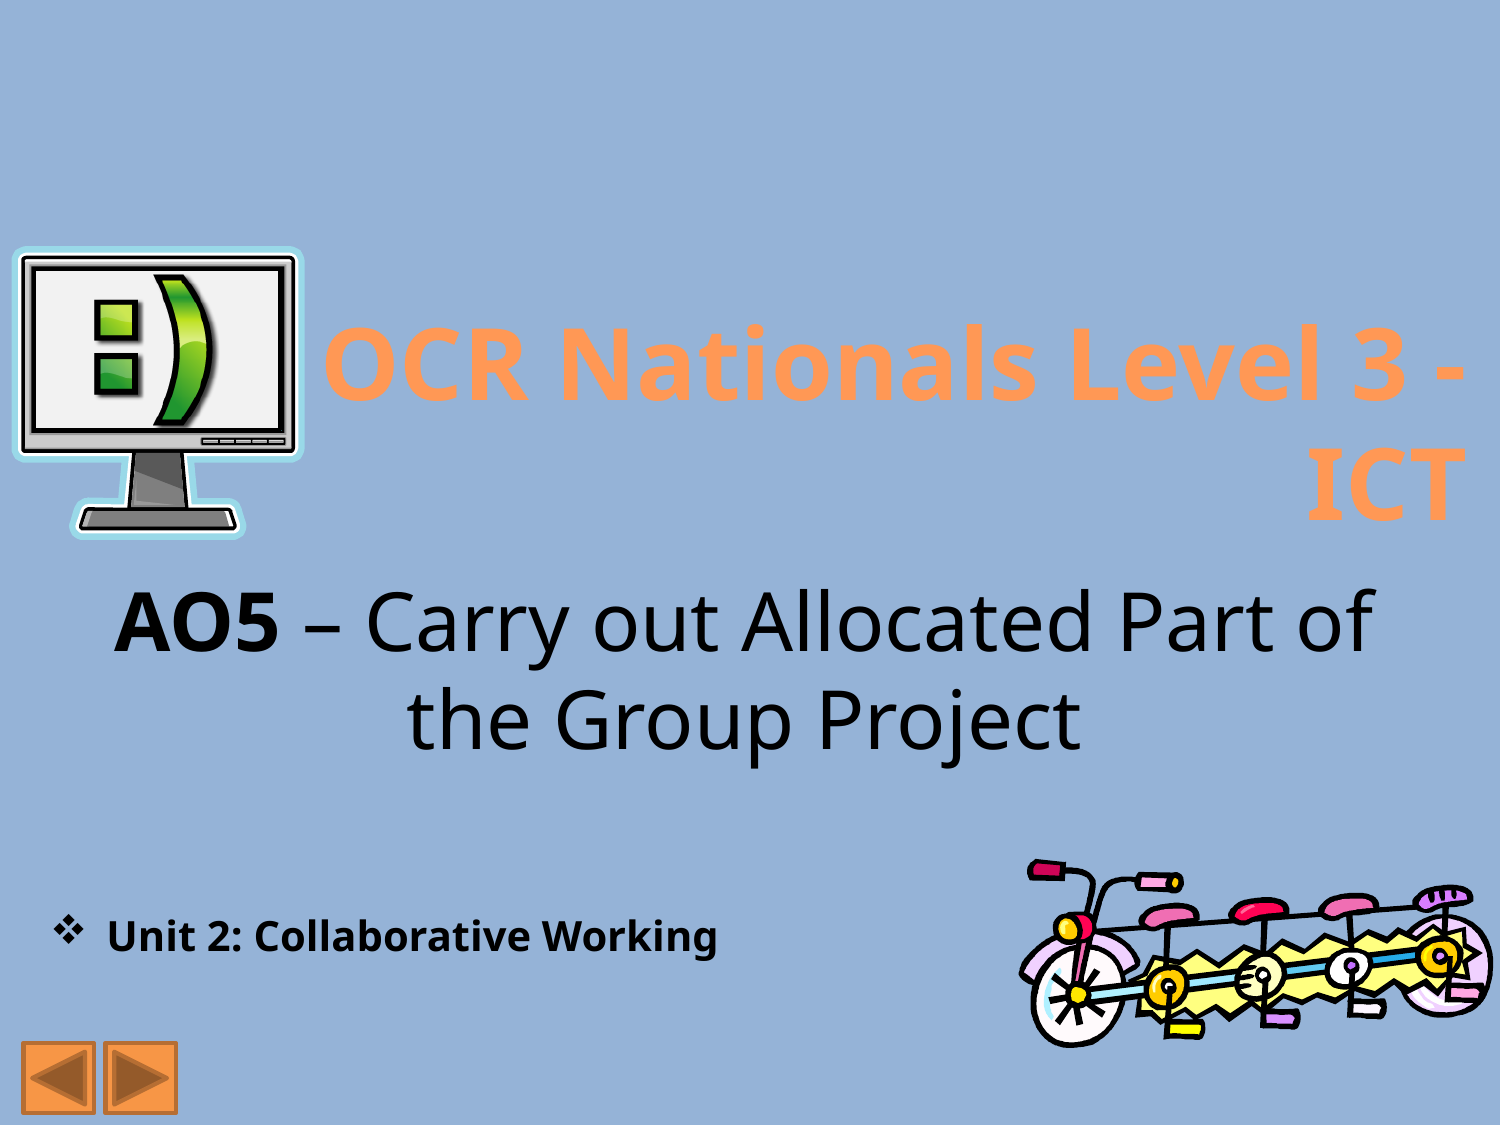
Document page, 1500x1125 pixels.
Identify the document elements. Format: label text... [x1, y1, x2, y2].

list Unit 2: Collaborative Working [35, 902, 1010, 1020]
picture [1015, 855, 1500, 1055]
title AO5 – Carry out Allocated Part of the Group Project [35, 562, 1454, 774]
picture [68, 265, 239, 436]
